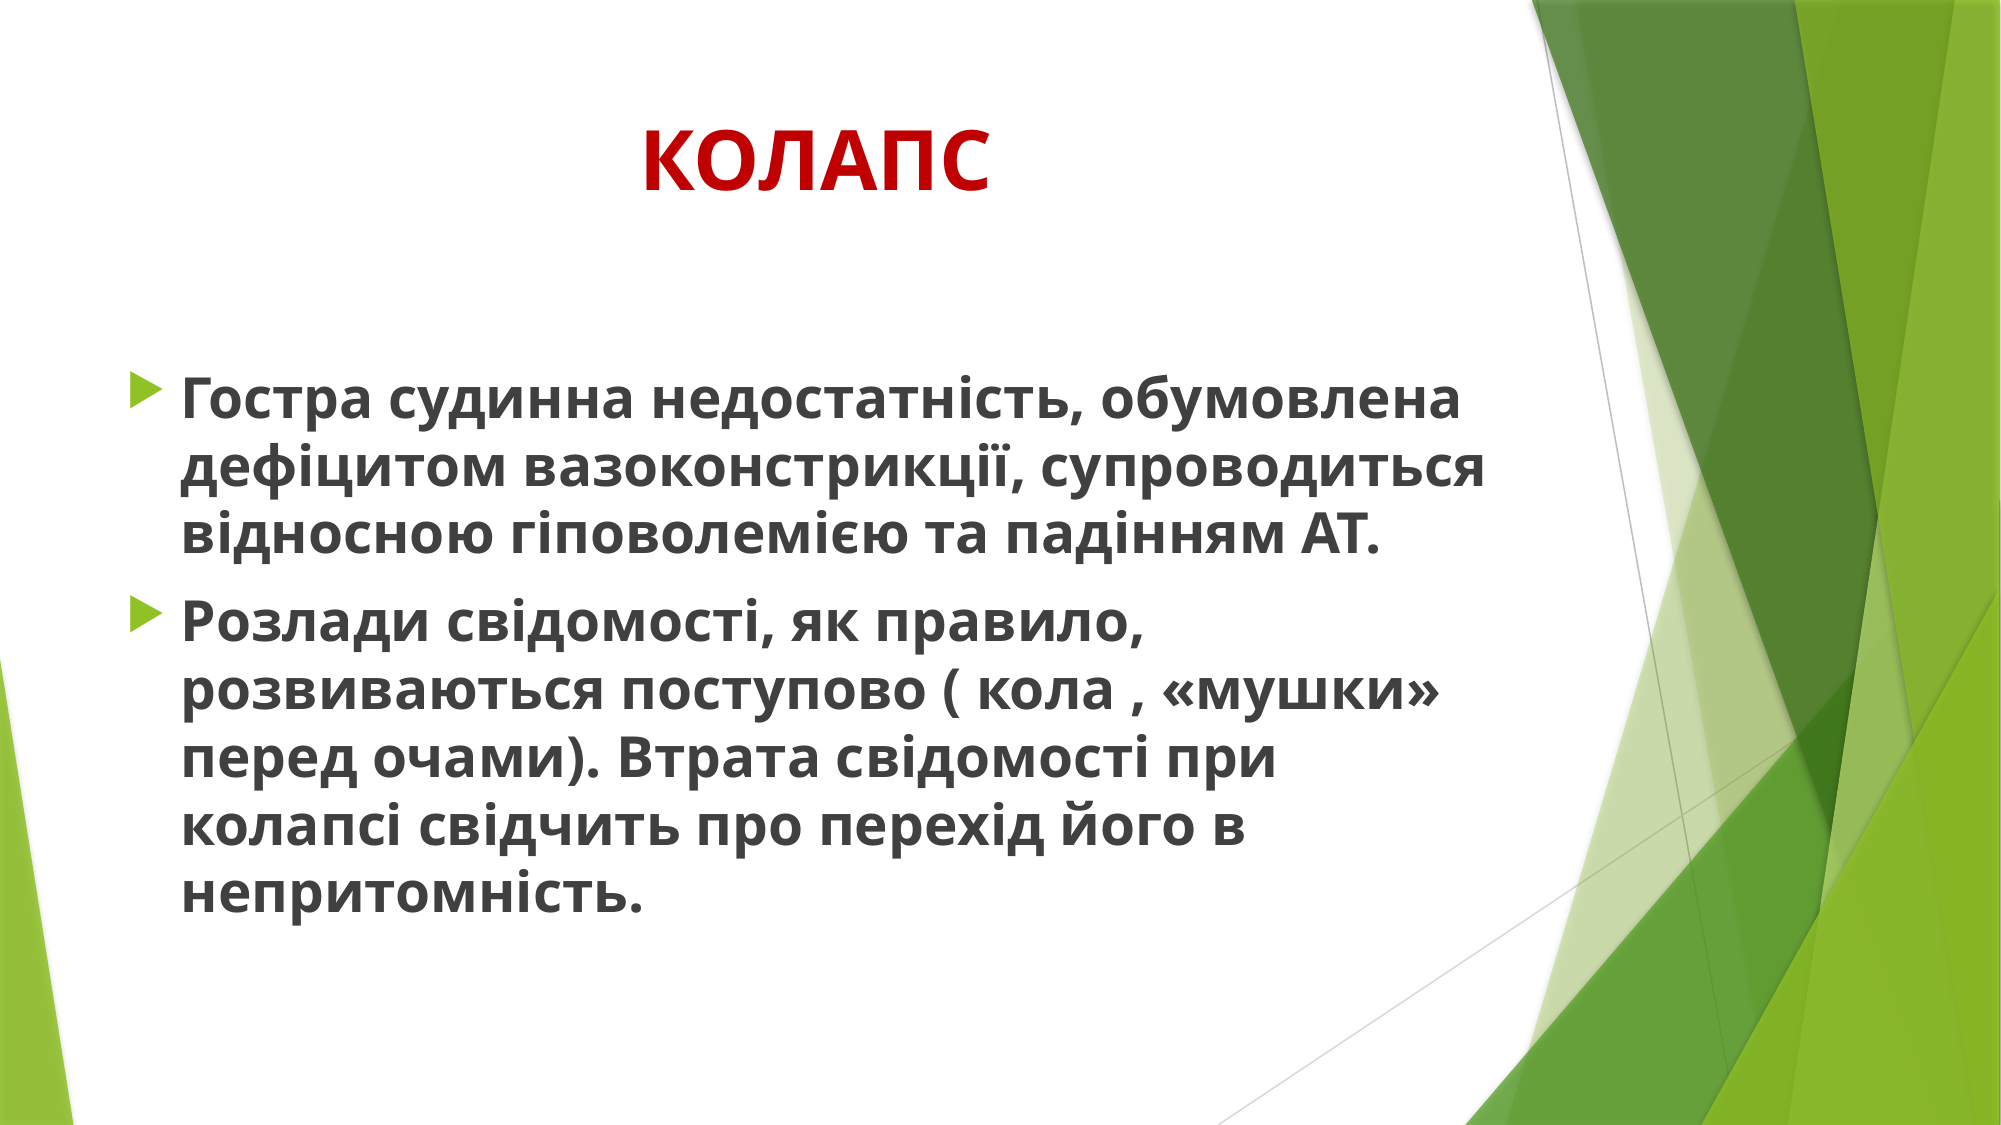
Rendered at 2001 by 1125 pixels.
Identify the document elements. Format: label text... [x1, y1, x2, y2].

list Гостра судинна недостатність, обумовлена дефіцитом вазоконстрикції, супроводиться відносною гіповолемією та падінням АТ. Розлади свідомості, як правило, розвиваються поступово ( кола , «мушки» перед очами). Втрата свідомості при колапсі свідчить про перехід його в непритомність. [111, 354, 1522, 992]
title КОЛАПС [111, 99, 1522, 317]
